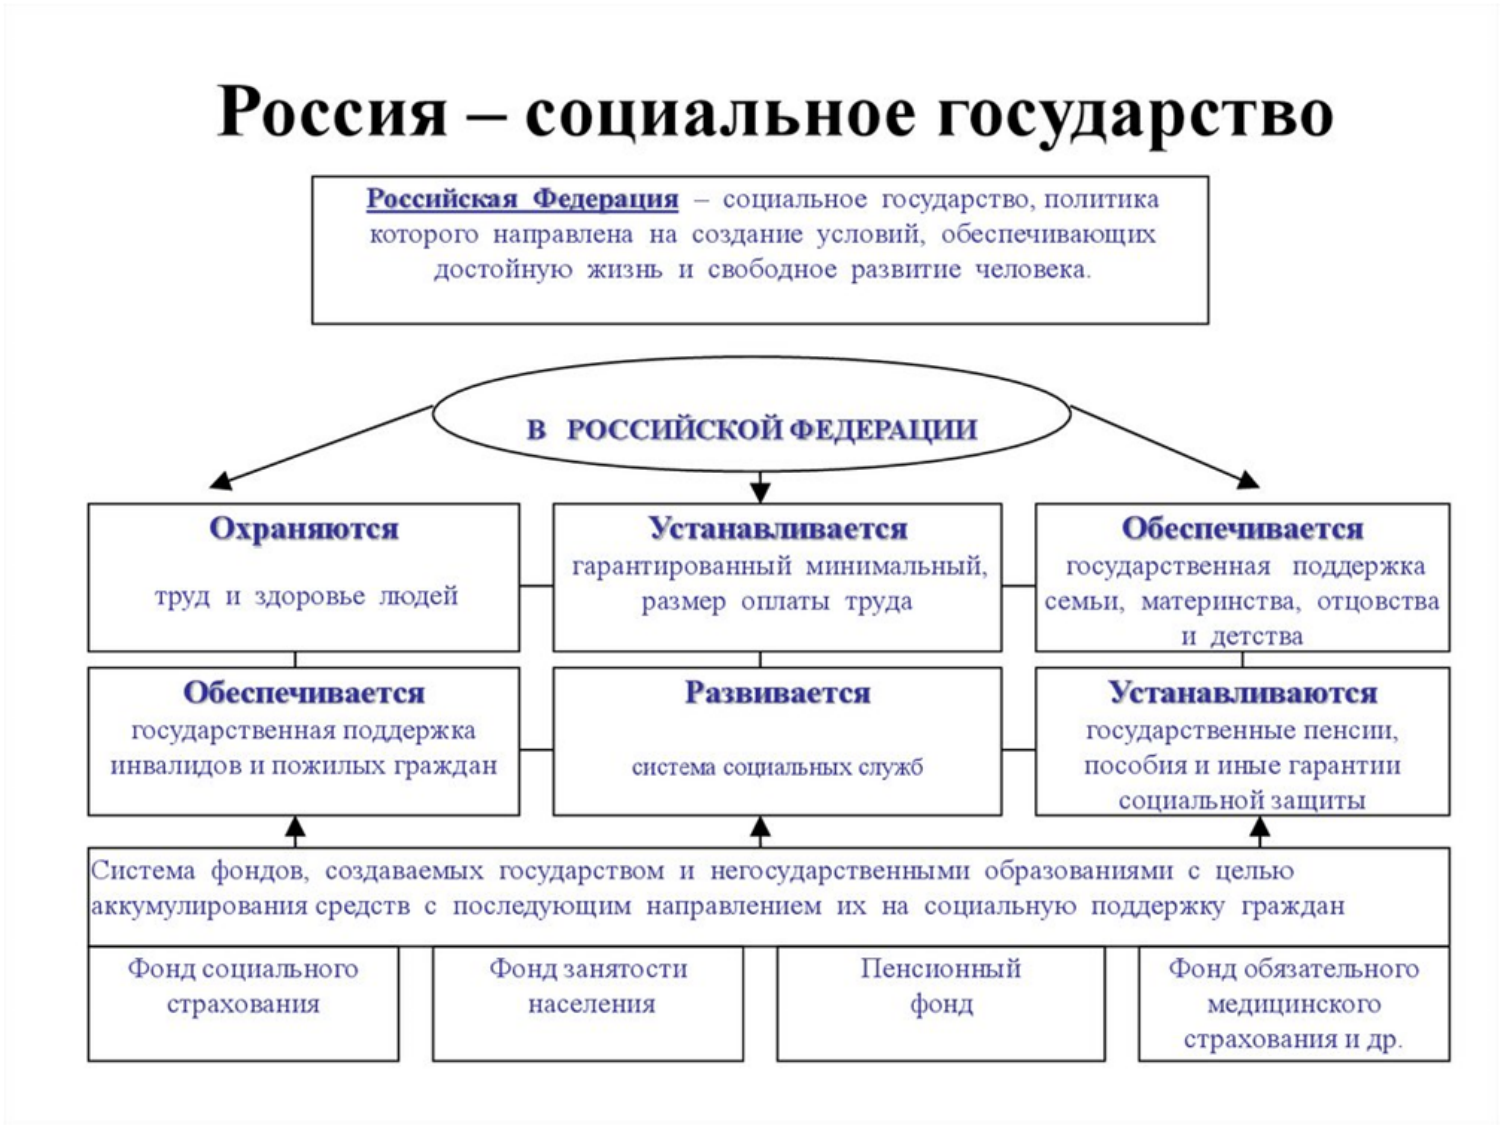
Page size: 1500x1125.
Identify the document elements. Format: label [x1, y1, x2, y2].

list [2, 3, 1500, 1125]
